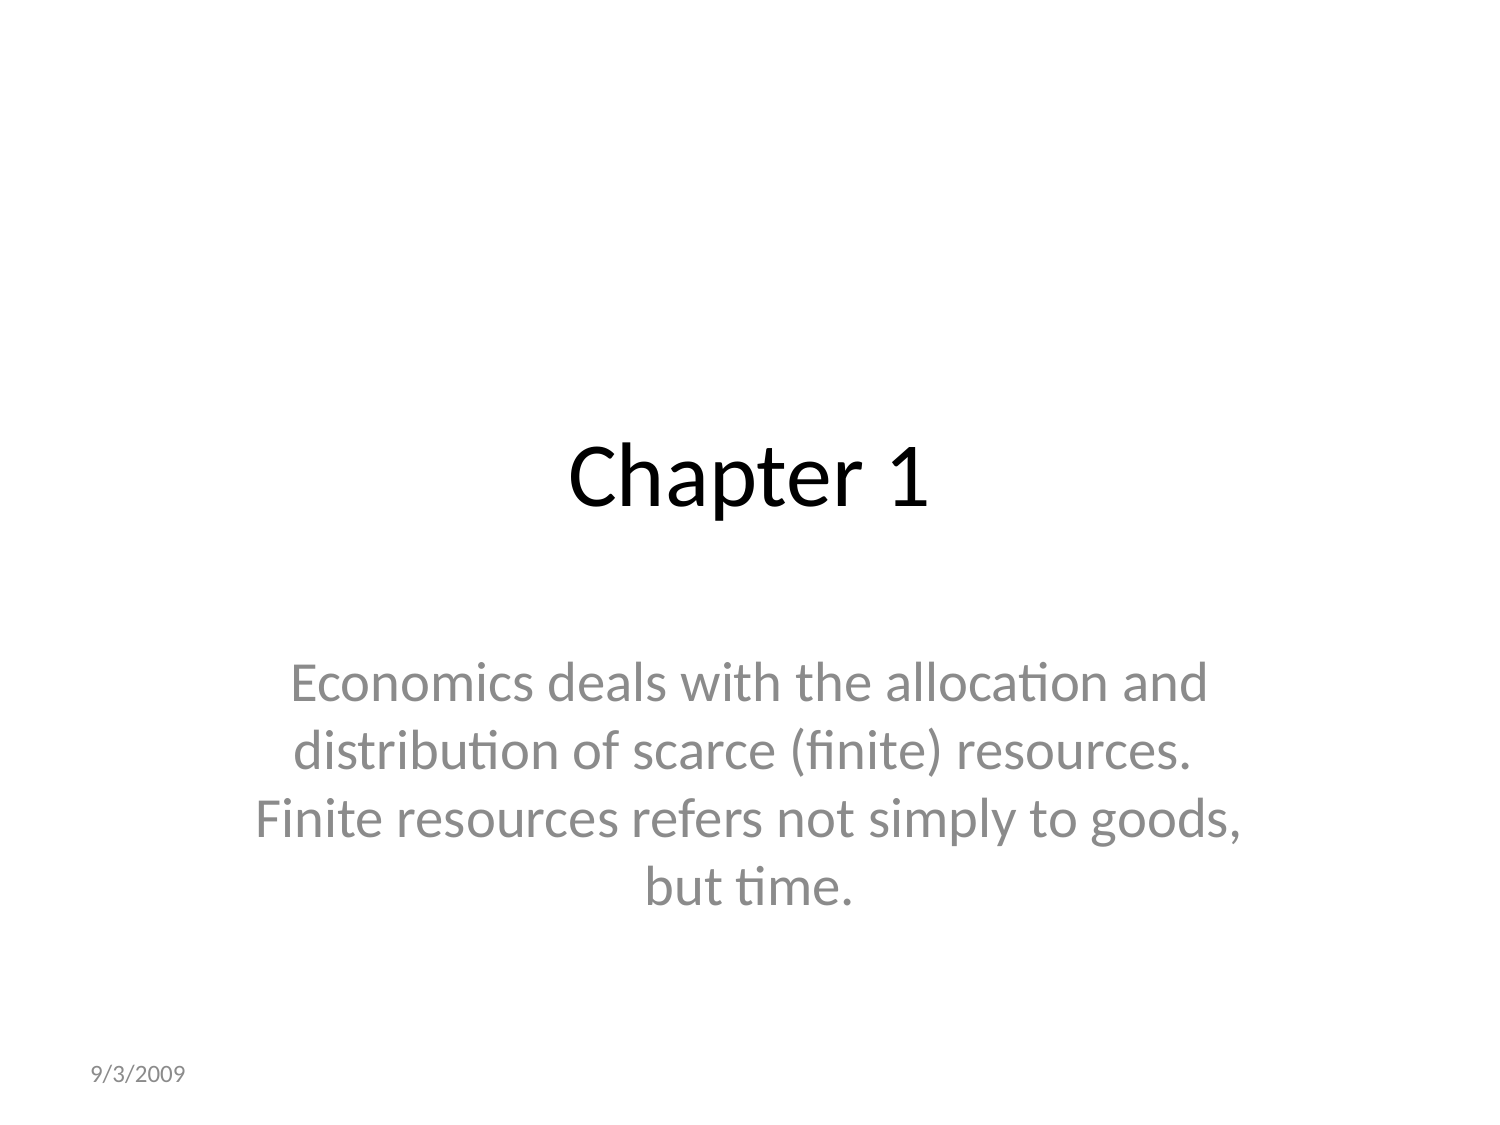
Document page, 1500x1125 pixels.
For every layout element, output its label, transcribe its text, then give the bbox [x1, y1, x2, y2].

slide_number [75, 1042, 425, 1103]
title Chapter 1 [112, 349, 1388, 591]
subtitle Economics deals with the allocation and distribution of scarce (finite) resources. Finite resources refers not simply to goods, but time. [225, 637, 1275, 925]
